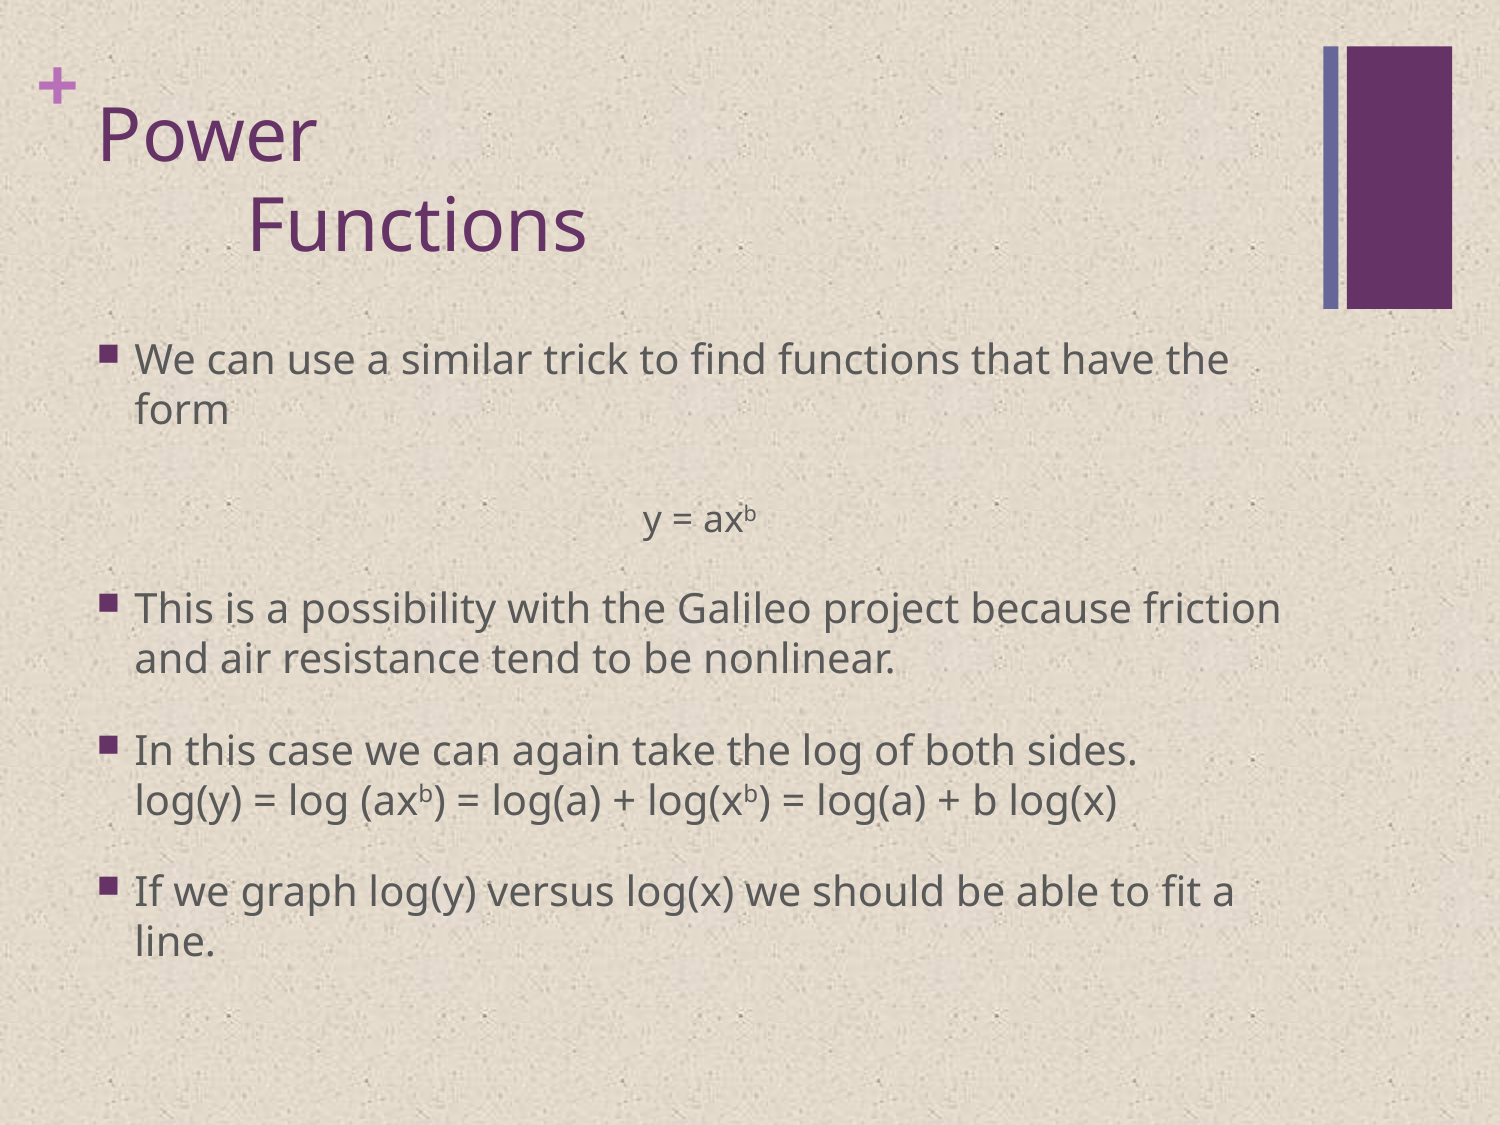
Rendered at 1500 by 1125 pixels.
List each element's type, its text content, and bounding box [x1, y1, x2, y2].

title Power Functions [81, 79, 1322, 263]
picture [0, 0, 1500, 1125]
list We can use a similar trick to find functions that have the form y = axb This is a possibility with the Galileo project because friction and air resistance tend to be nonlinear. In this case we can again take the log of both sides. log(y) = log (axb) = log(a) + log(xb) = log(a) + b log(x) If we graph log(y) versus log(x) we should be able to fit a line. [81, 324, 1322, 1005]
